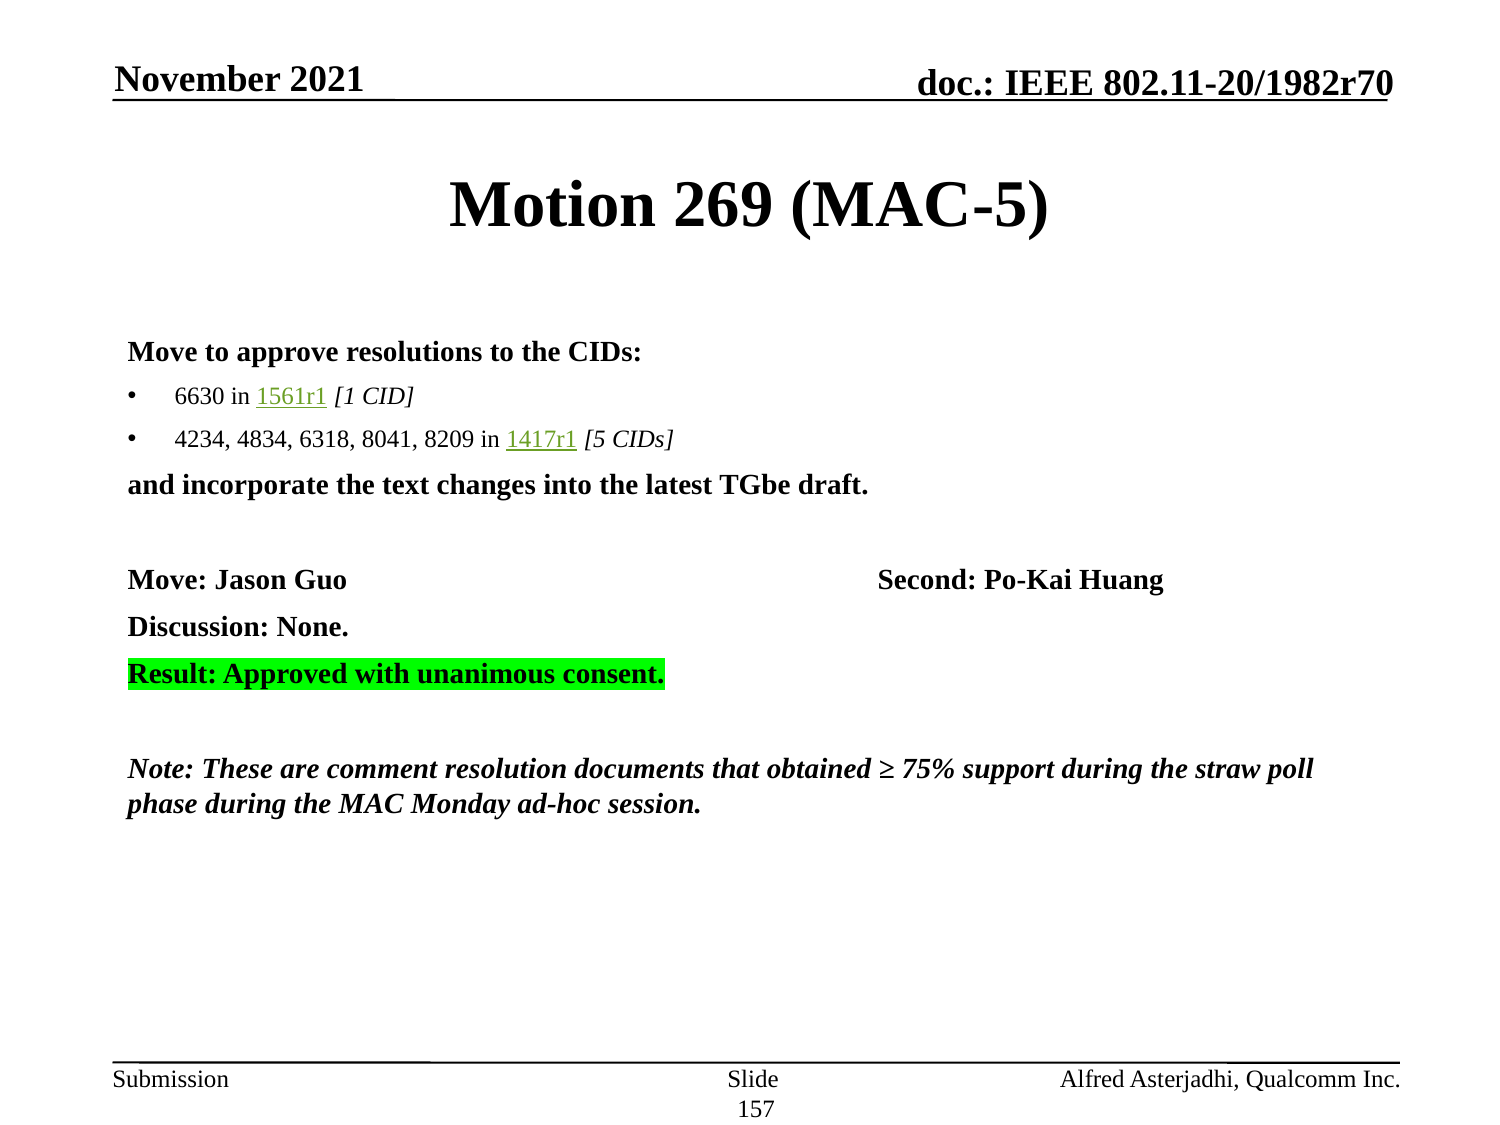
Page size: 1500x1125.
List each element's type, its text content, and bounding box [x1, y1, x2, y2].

list Move to approve resolutions to the CIDs: 6630 in 1561r1 [1 CID] 4234, 4834, 6318, 8041, 8209 in 1417r1 [5 CIDs] and incorporate the text changes into the latest TGbe draft. Move: Jason Guo Second: Po-Kai Huang Discussion: None. Result: Approved with unanimous consent. Note: These are comment resolution documents that obtained ≥ 75% support during the straw poll phase during the MAC Monday ad-hoc session. [112, 324, 1388, 1063]
title Motion 269 (MAC-5) [112, 112, 1388, 288]
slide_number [114, 54, 423, 100]
footer Alfred Asterjadhi, Qualcomm Inc. [878, 1061, 1402, 1093]
slide_number Slide 157 [712, 1061, 800, 1123]
